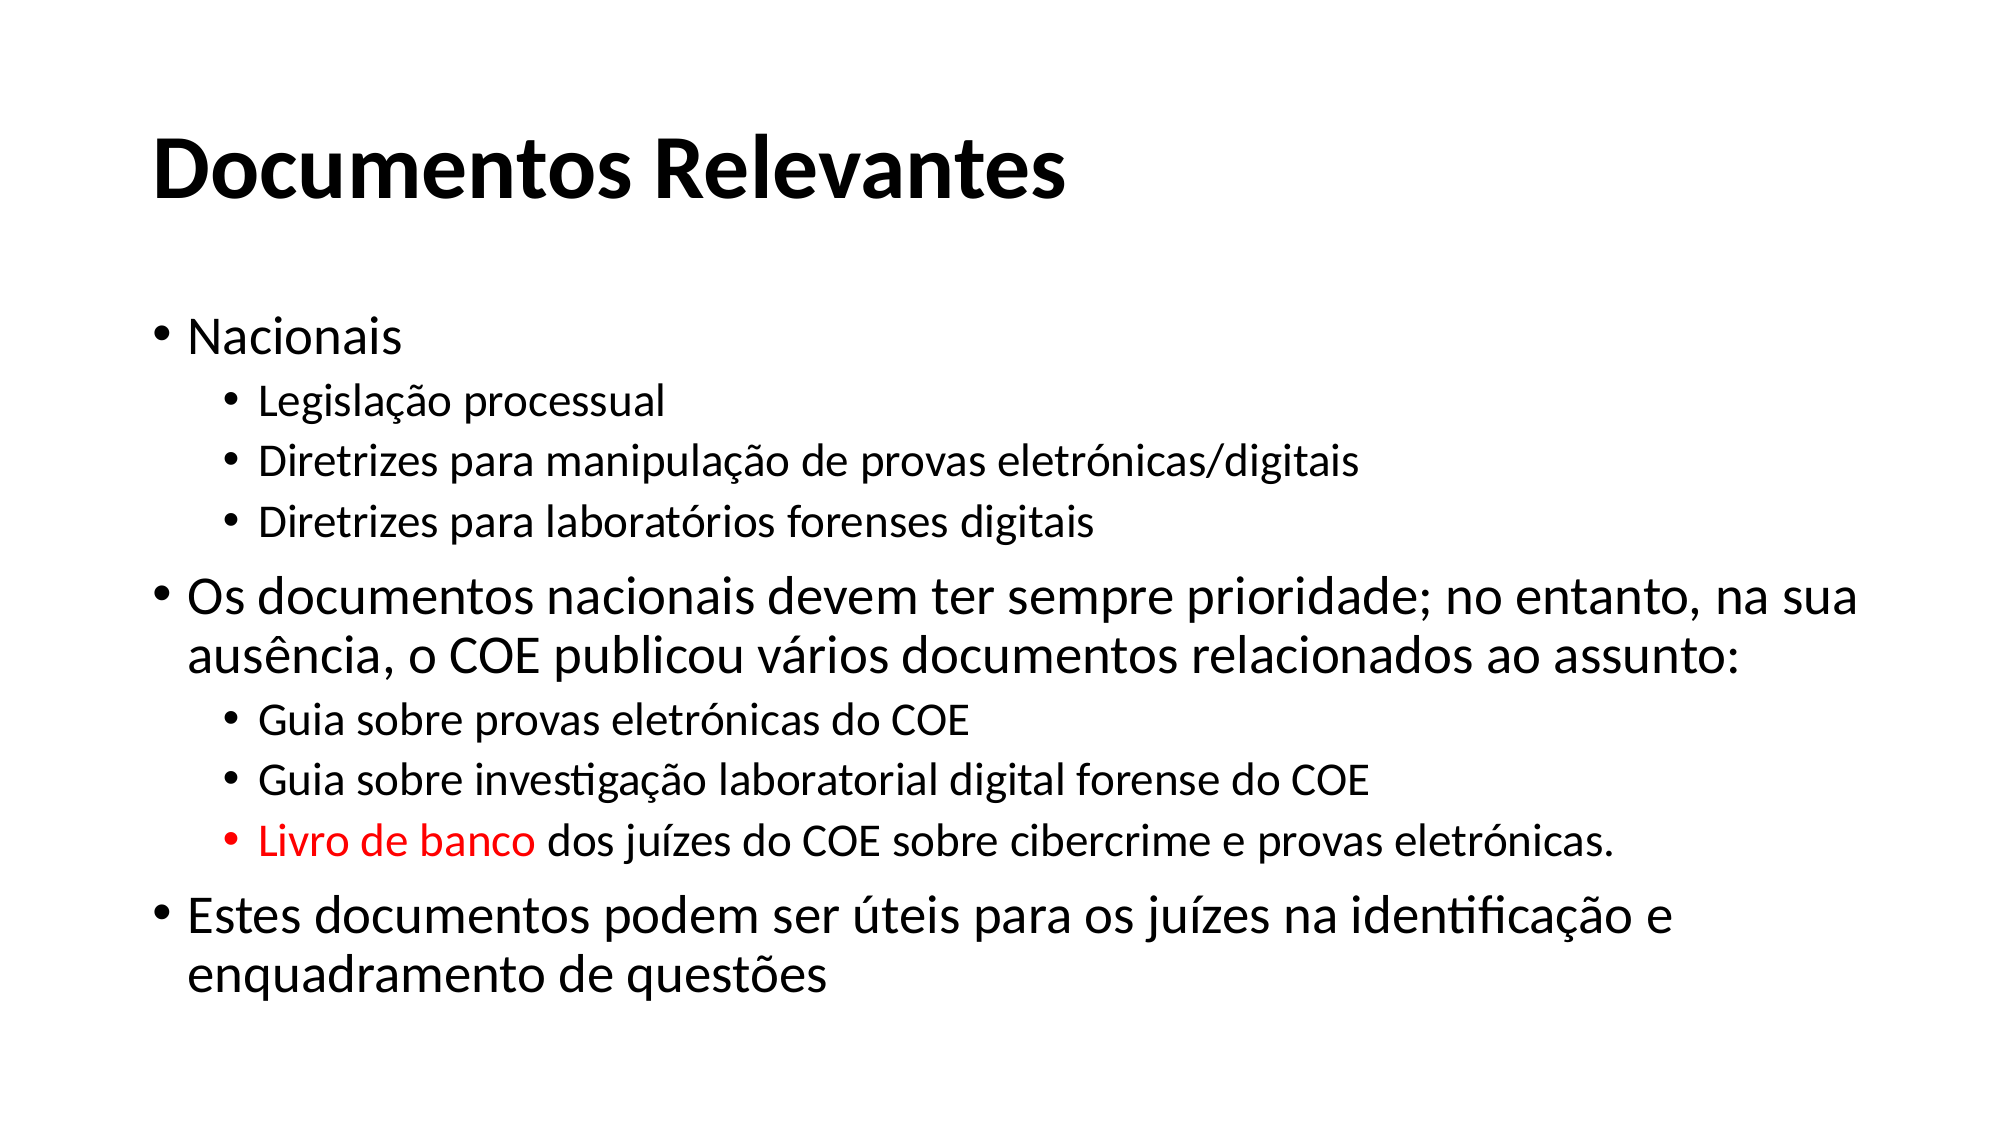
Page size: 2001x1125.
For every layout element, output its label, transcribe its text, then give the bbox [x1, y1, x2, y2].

list Nacionais Legislação processual Diretrizes para manipulação de provas eletrónicas/digitais Diretrizes para laboratórios forenses digitais Os documentos nacionais devem ter sempre prioridade; no entanto, na sua ausência, o COE publicou vários documentos relacionados ao assunto: Guia sobre provas eletrónicas do COE Guia sobre investigação laboratorial digital forense do COE Livro de banco dos juízes do COE sobre cibercrime e provas eletrónicas. Estes documentos podem ser úteis para os juízes na identificação e enquadramento de questões [137, 299, 1960, 1014]
title Documentos Relevantes [137, 59, 1863, 278]
